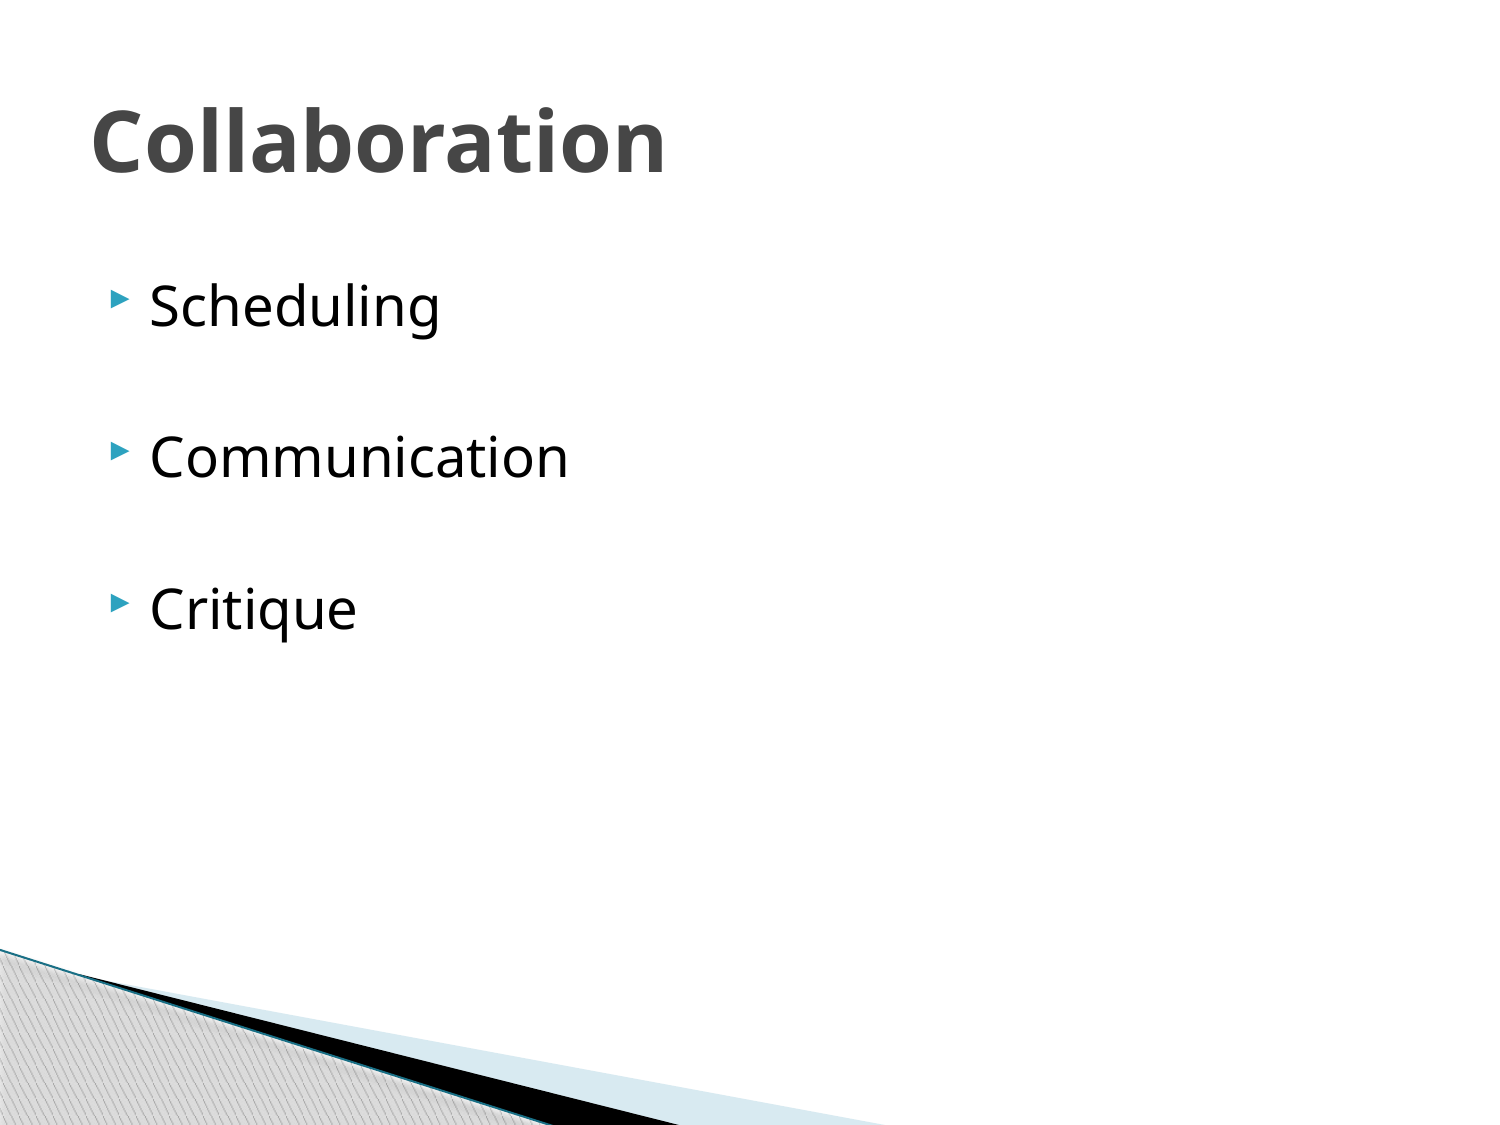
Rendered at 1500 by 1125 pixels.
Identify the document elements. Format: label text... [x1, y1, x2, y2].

list Scheduling Communication Critique [75, 262, 1425, 986]
title Collaboration [75, 45, 1425, 233]
